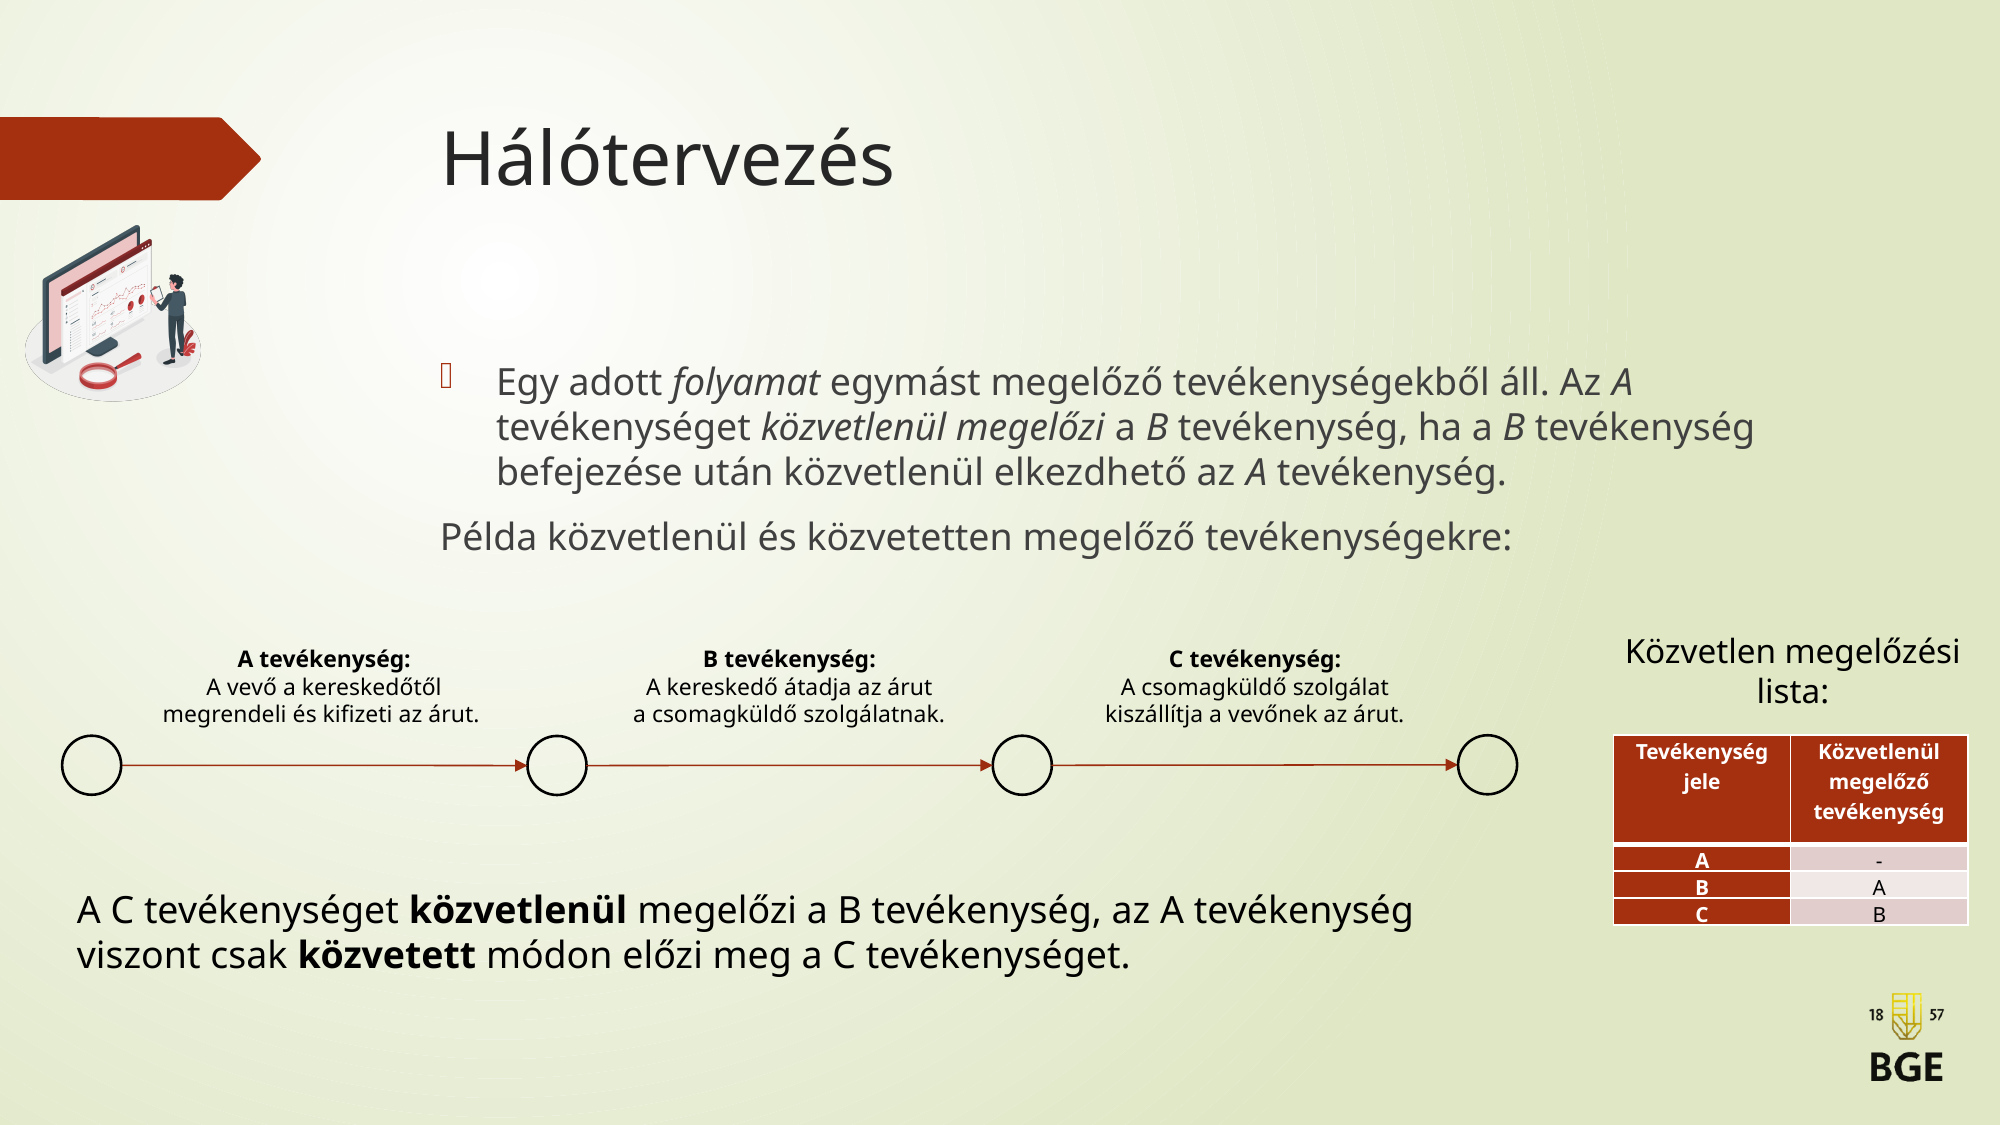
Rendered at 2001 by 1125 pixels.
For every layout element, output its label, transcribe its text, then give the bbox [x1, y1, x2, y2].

list Egy adott folyamat egymást megelőző tevékenységekből áll. Az A tevékenységet közvetlenül megelőzi a B tevékenység, ha a B tevékenység befejezése után közvetlenül elkezdhető az A tevékenység. Példa közvetlenül és közvetetten megelőző tevékenységekre: [424, 350, 1888, 628]
table_cell C [1614, 899, 1790, 924]
table_cell - [1791, 847, 1967, 870]
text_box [53, 636, 1527, 796]
text_box A C tevékenységet közvetlenül megelőzi a B tevékenység, az A tevékenység viszont csak közvetett módon előzi meg a C tevékenységet. [62, 878, 1518, 984]
picture [17, 217, 208, 408]
table_header Tevékenység jele [1614, 736, 1790, 842]
table_header Közvetlenül megelőző tevékenység [1791, 736, 1967, 842]
picture [1853, 984, 1958, 1090]
table_cell A [1614, 847, 1790, 870]
text_box Közvetlen megelőzési lista: [1581, 622, 2000, 718]
table_cell A [1791, 872, 1967, 897]
table_cell B [1791, 899, 1967, 924]
table_cell B [1614, 872, 1790, 897]
title Hálótervezés [425, 102, 1888, 313]
